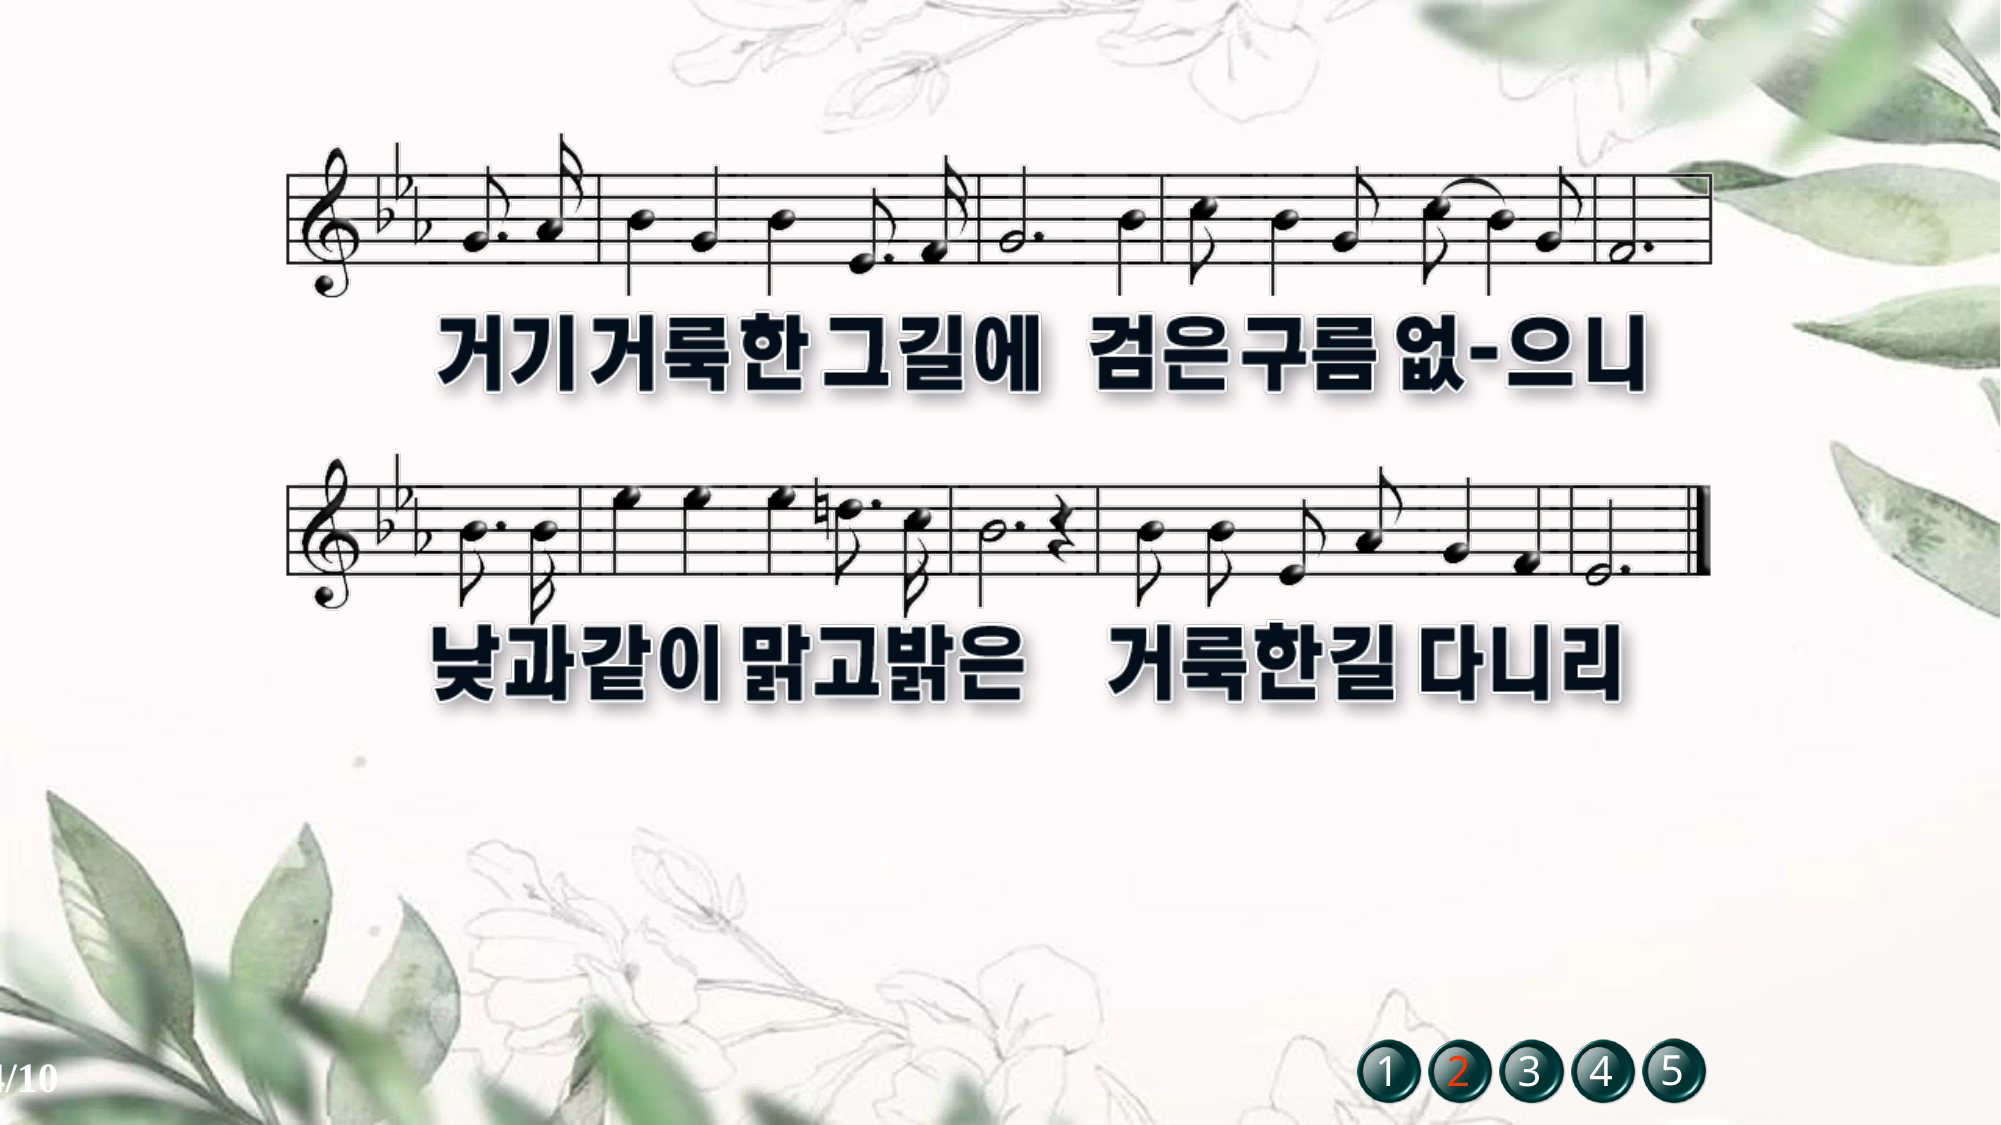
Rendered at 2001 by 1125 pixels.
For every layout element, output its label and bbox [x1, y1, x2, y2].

text_box [1496, 1035, 1567, 1106]
text_box [1425, 1035, 1496, 1106]
text_box [1354, 1035, 1424, 1106]
text_box [1568, 1035, 1638, 1106]
picture [0, 0, 2001, 1125]
text_box [1639, 1034, 1709, 1106]
